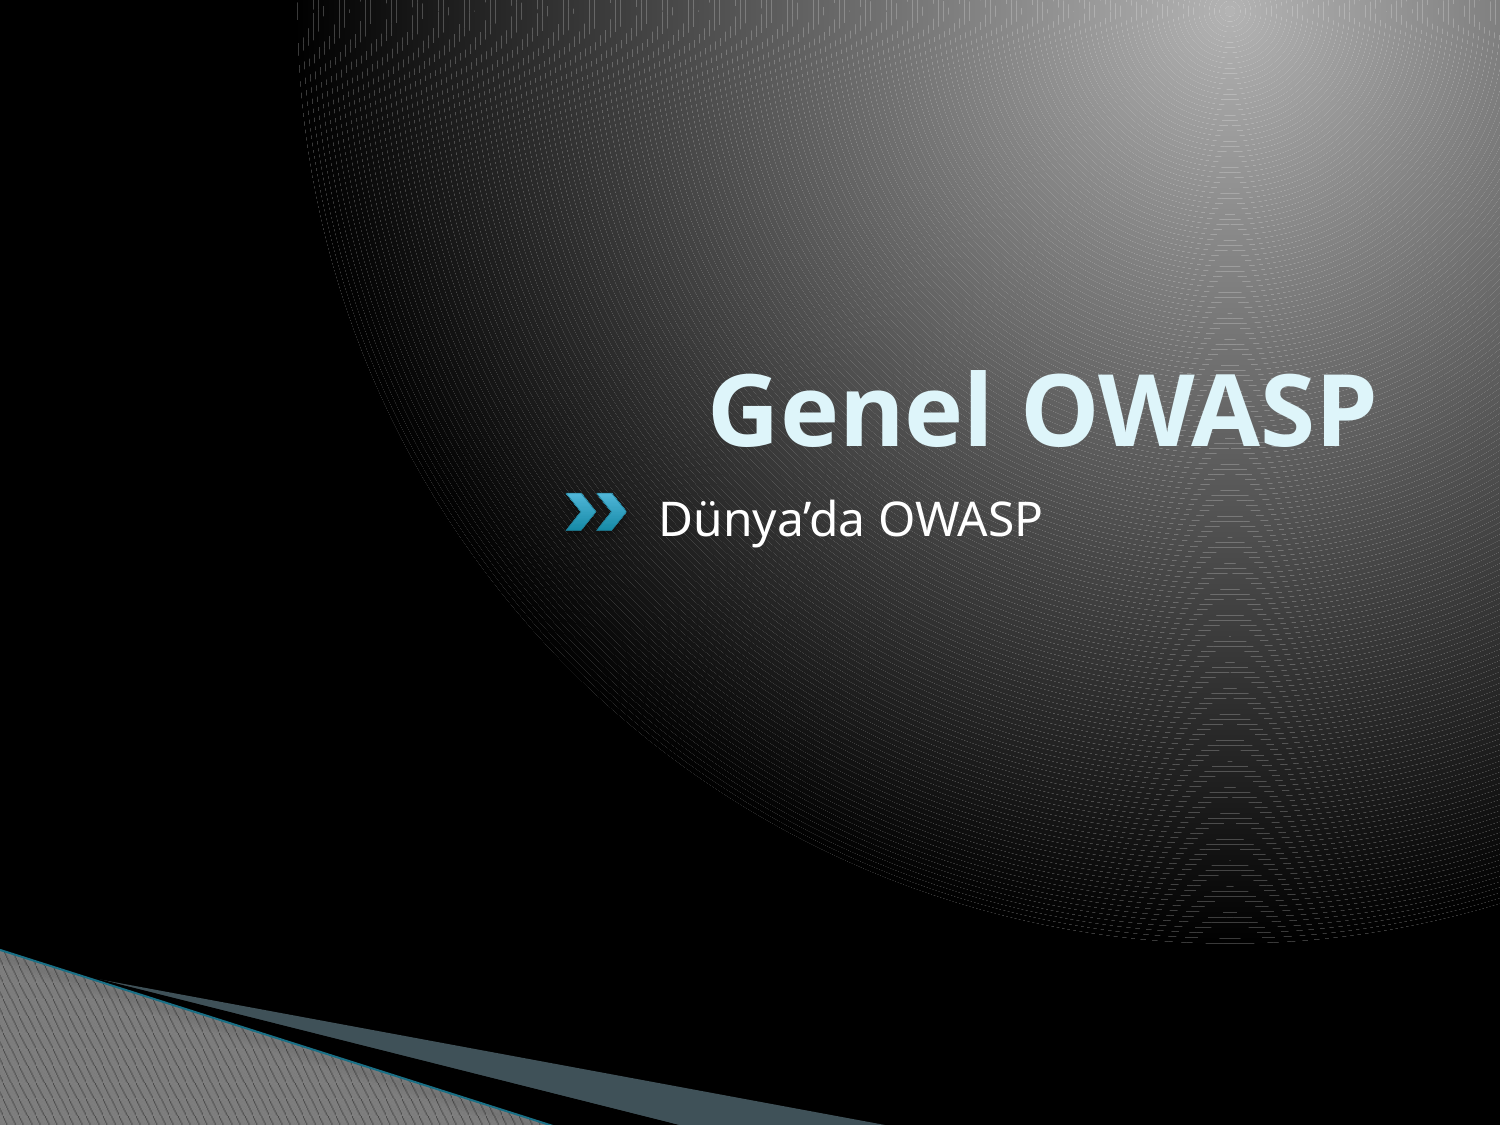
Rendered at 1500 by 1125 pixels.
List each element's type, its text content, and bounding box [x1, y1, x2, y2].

list Dünya’da OWASP [643, 480, 1394, 720]
picture [0, 952, 543, 1125]
title Genel OWASP [118, 173, 1394, 474]
